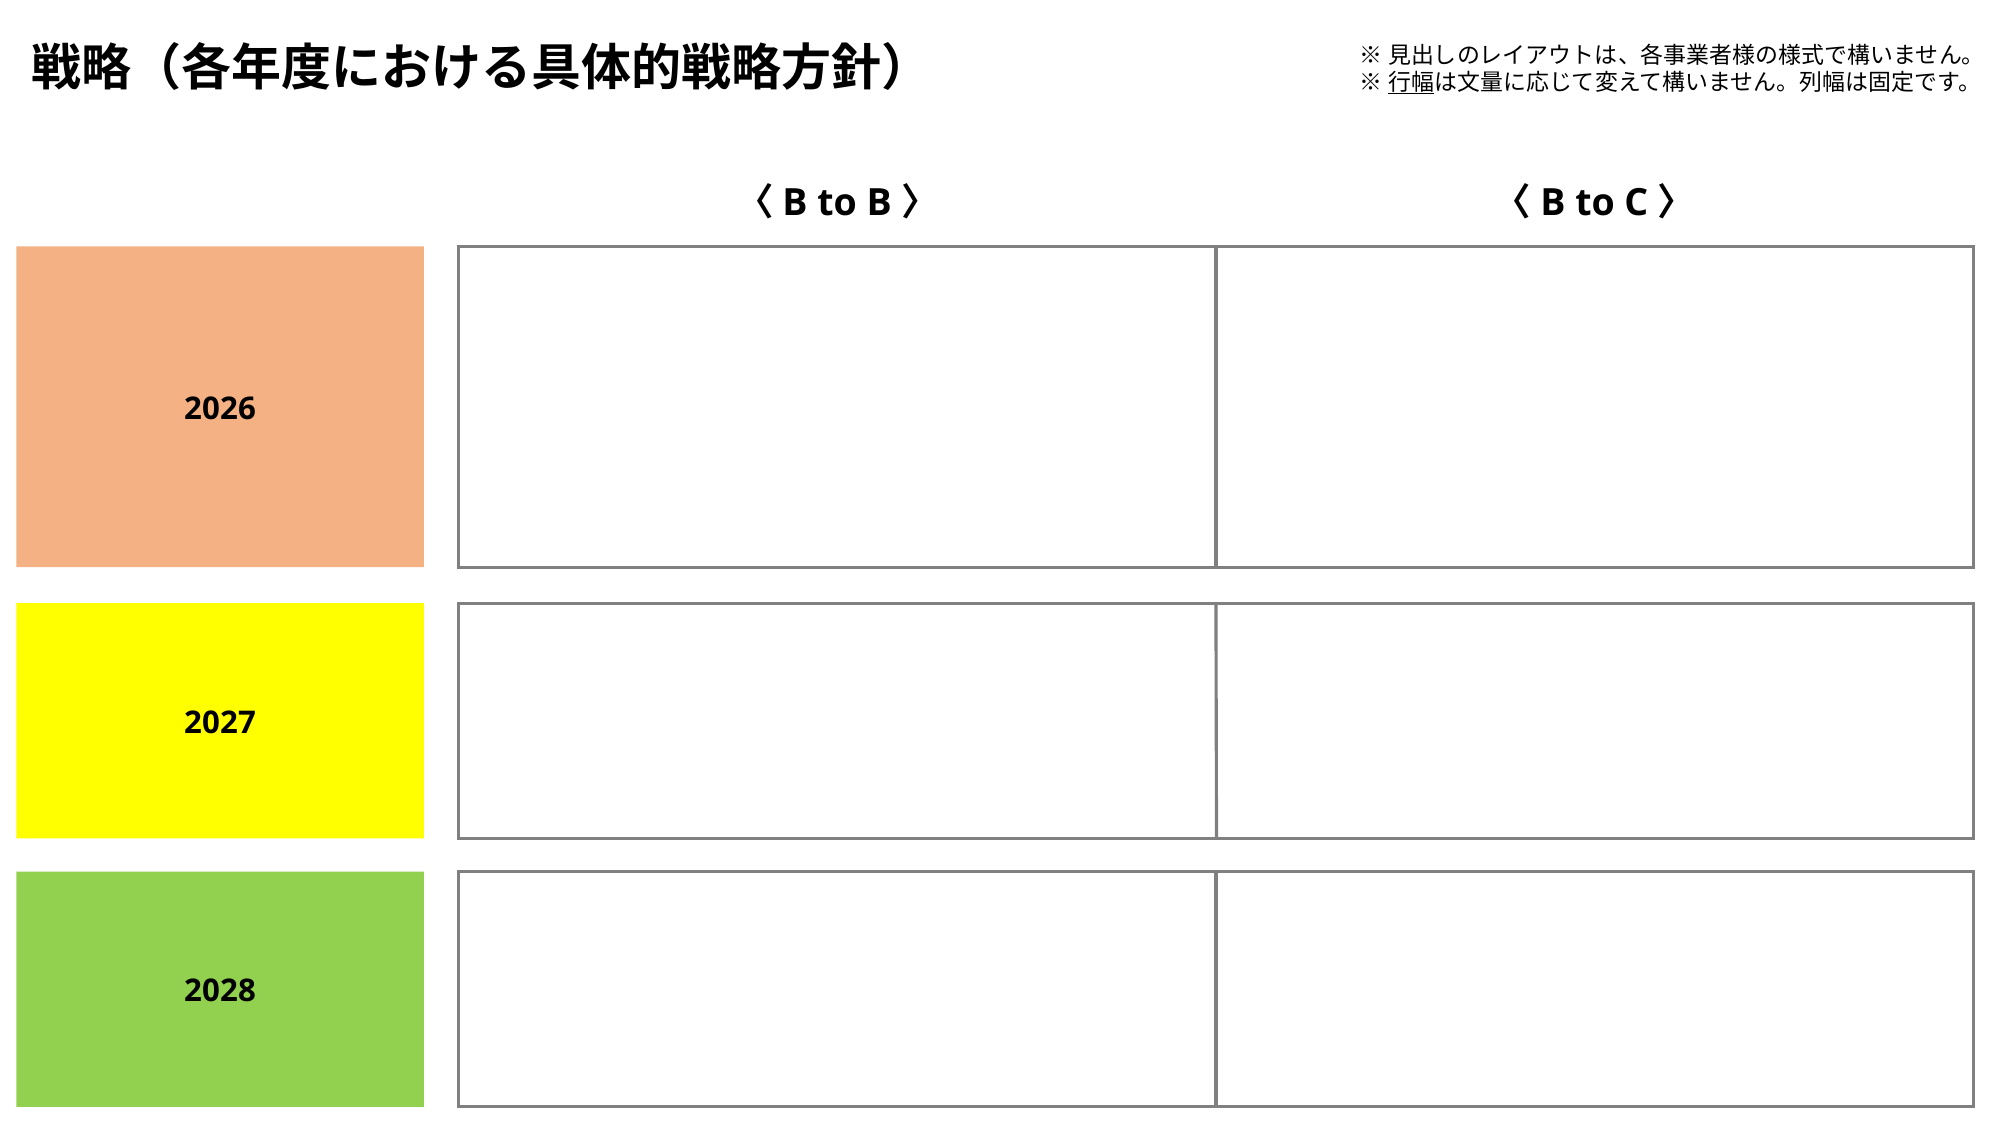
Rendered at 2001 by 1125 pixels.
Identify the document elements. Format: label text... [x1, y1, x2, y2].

text_box [1216, 246, 1974, 568]
text_box 戦略（各年度における具体的戦略方針） [16, 27, 1260, 103]
text_box 2027 [16, 603, 424, 839]
title 〈B to B〉 [458, 160, 1215, 247]
text_box 2028 [16, 871, 424, 1107]
text_box 2026 [16, 246, 424, 568]
text_box [458, 247, 1215, 568]
text_box 〈B to C〉 [1215, 159, 1974, 246]
text_box [458, 871, 1974, 1108]
text_box [458, 602, 1974, 839]
text_box ※見出しのレイアウトは、各事業者様の様式で構いません。 ※行幅は文量に応じて変えて構いません。列幅は固定です。 [1344, 32, 2000, 103]
